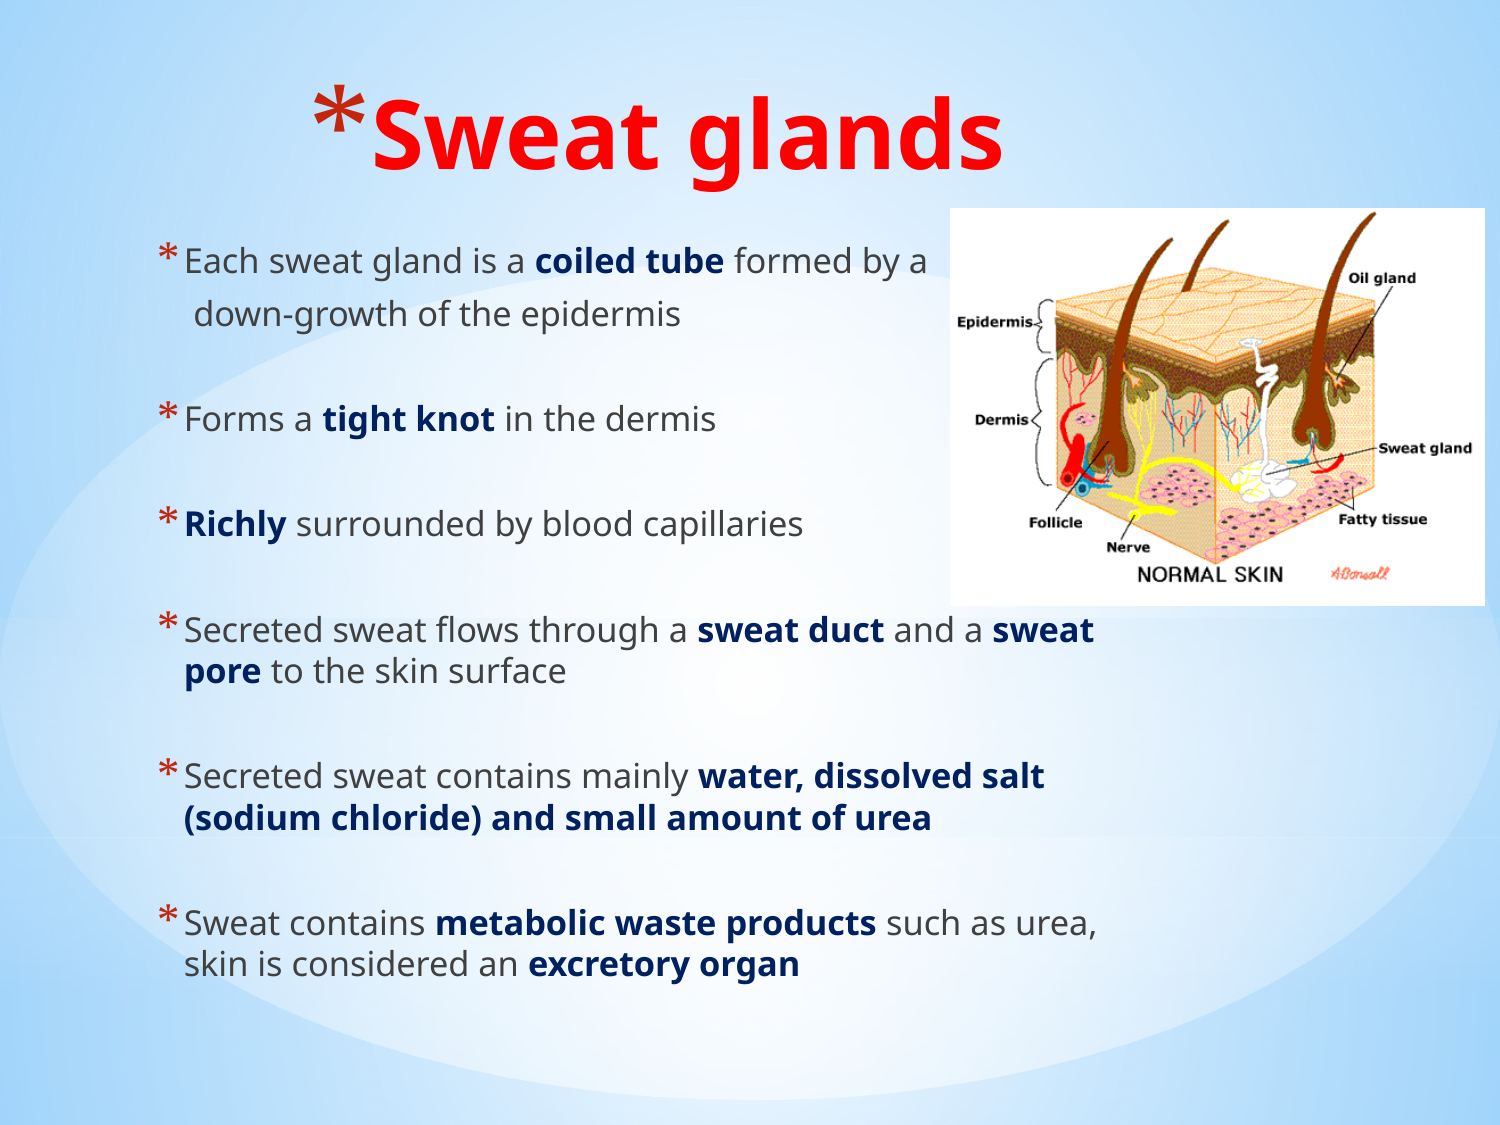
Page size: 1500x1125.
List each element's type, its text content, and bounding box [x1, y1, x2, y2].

picture [950, 207, 1485, 606]
title Sweat glands [135, 66, 1205, 254]
list Each sweat gland is a coiled tube formed by a down-growth of the epidermis Forms a tight knot in the dermis Richly surrounded by blood capillaries Secreted sweat flows through a sweat duct and a sweat pore to the skin surface Secreted sweat contains mainly water, dissolved salt (sodium chloride) and small amount of urea Sweat contains metabolic waste products such as urea, skin is considered an excretory organ [135, 254, 1186, 1000]
